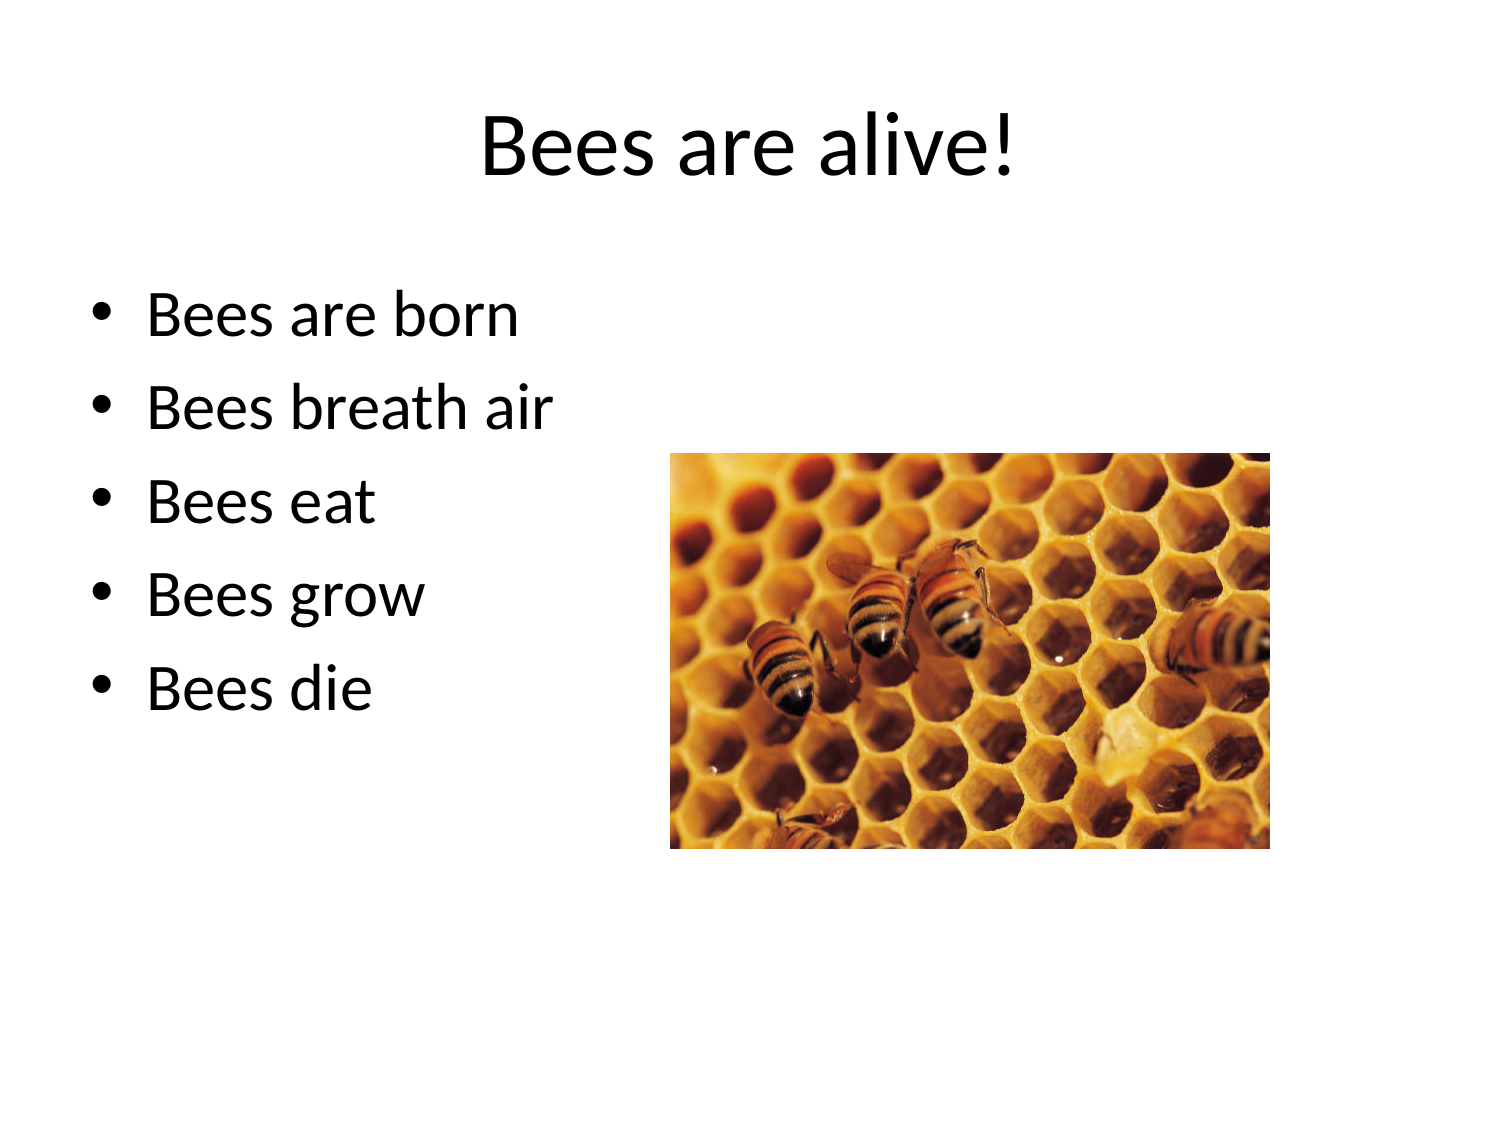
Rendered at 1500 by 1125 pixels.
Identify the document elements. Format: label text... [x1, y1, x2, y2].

title Bees are alive! [75, 45, 1425, 233]
list Bees are born Bees breath air Bees eat Bees grow Bees die [75, 262, 1425, 1005]
picture [669, 453, 1271, 849]
